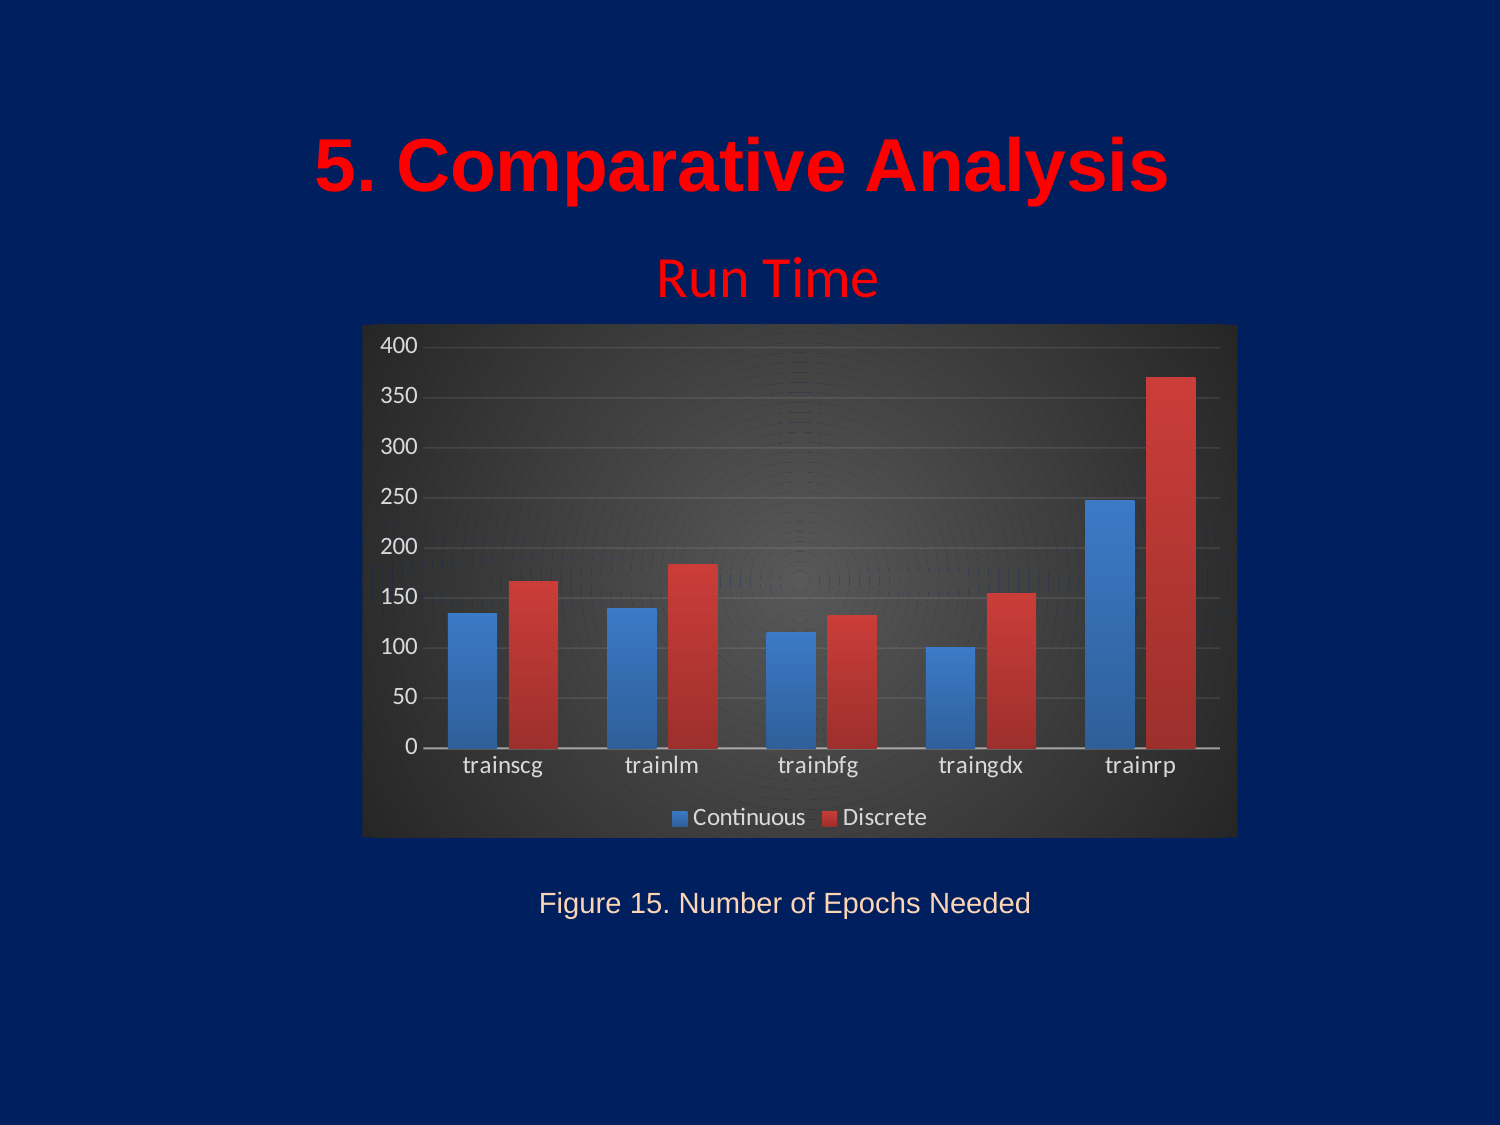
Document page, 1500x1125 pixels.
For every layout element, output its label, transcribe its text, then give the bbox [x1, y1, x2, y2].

text_box 5. Comparative Analysis [70, 116, 1413, 207]
text_box Figure 15. Number of Epochs Needed [75, 872, 1375, 928]
chart [362, 324, 1238, 838]
text_box Run Time [575, 231, 895, 317]
